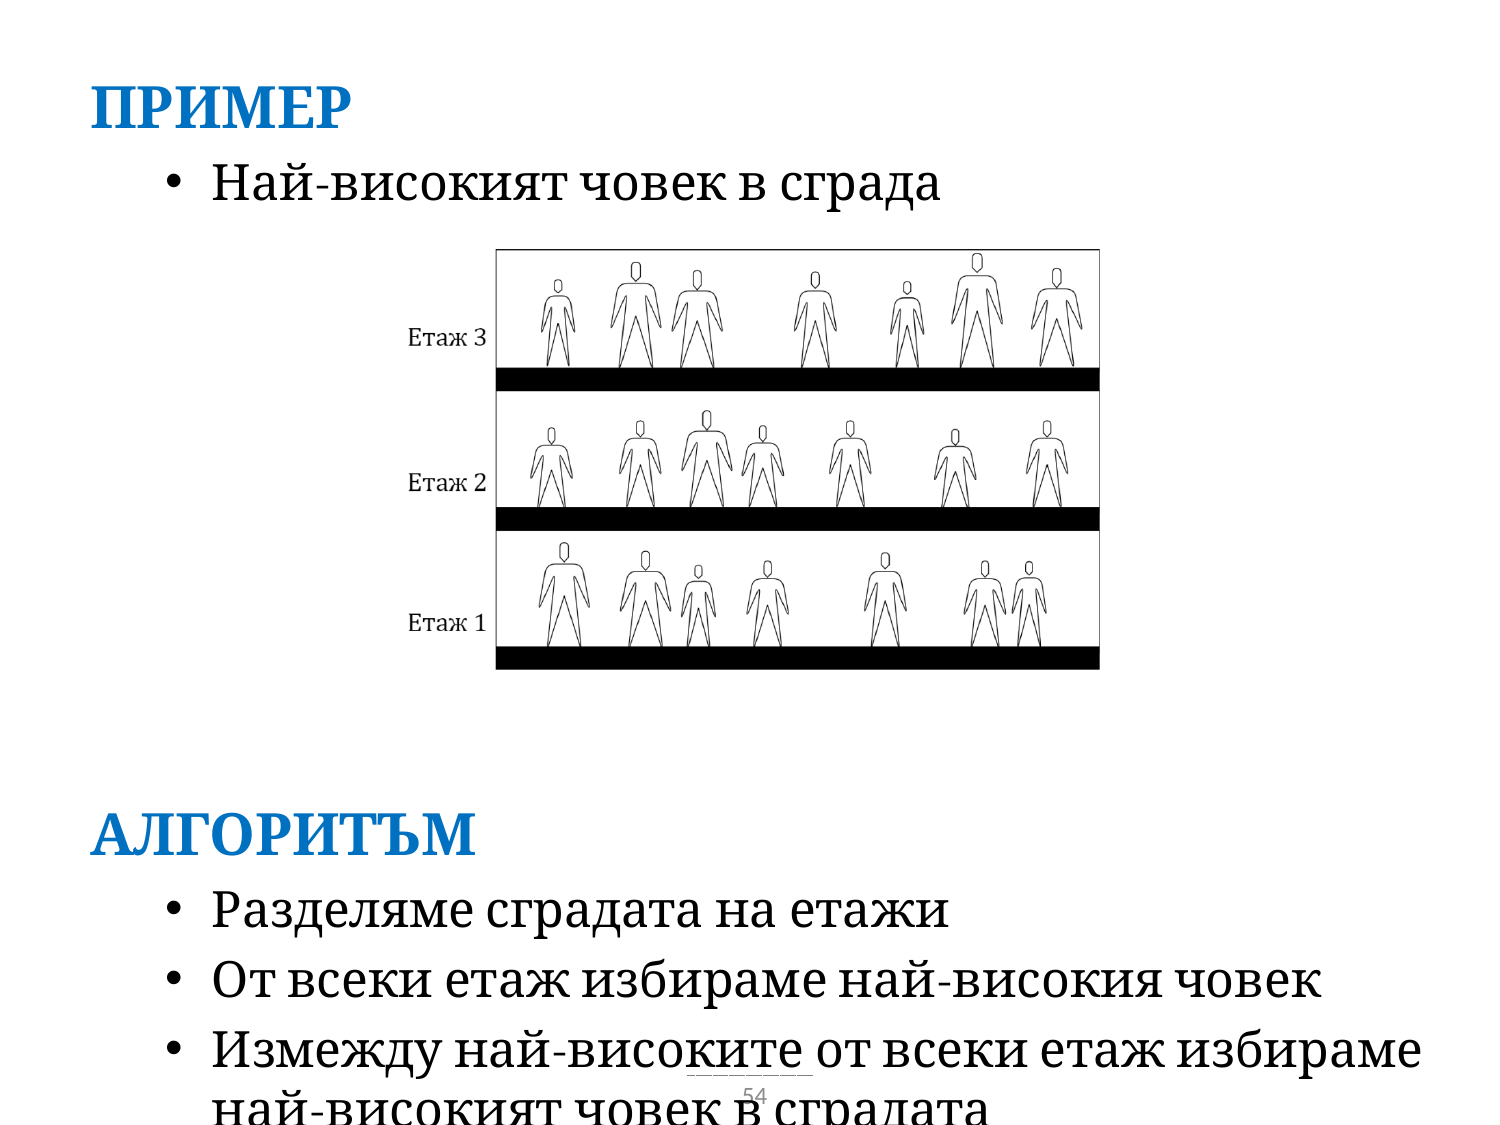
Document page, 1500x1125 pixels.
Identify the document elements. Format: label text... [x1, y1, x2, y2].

list Пример Най-високият човек в сграда Алгоритъм Разделяме сградата на етажи От всеки етаж избираме най-високия човек Измежду най-високите от всеки етаж избираме най-високият човек в сградата [75, 62, 1450, 1063]
picture [399, 249, 1101, 670]
slide_number 54 [579, 1065, 930, 1125]
